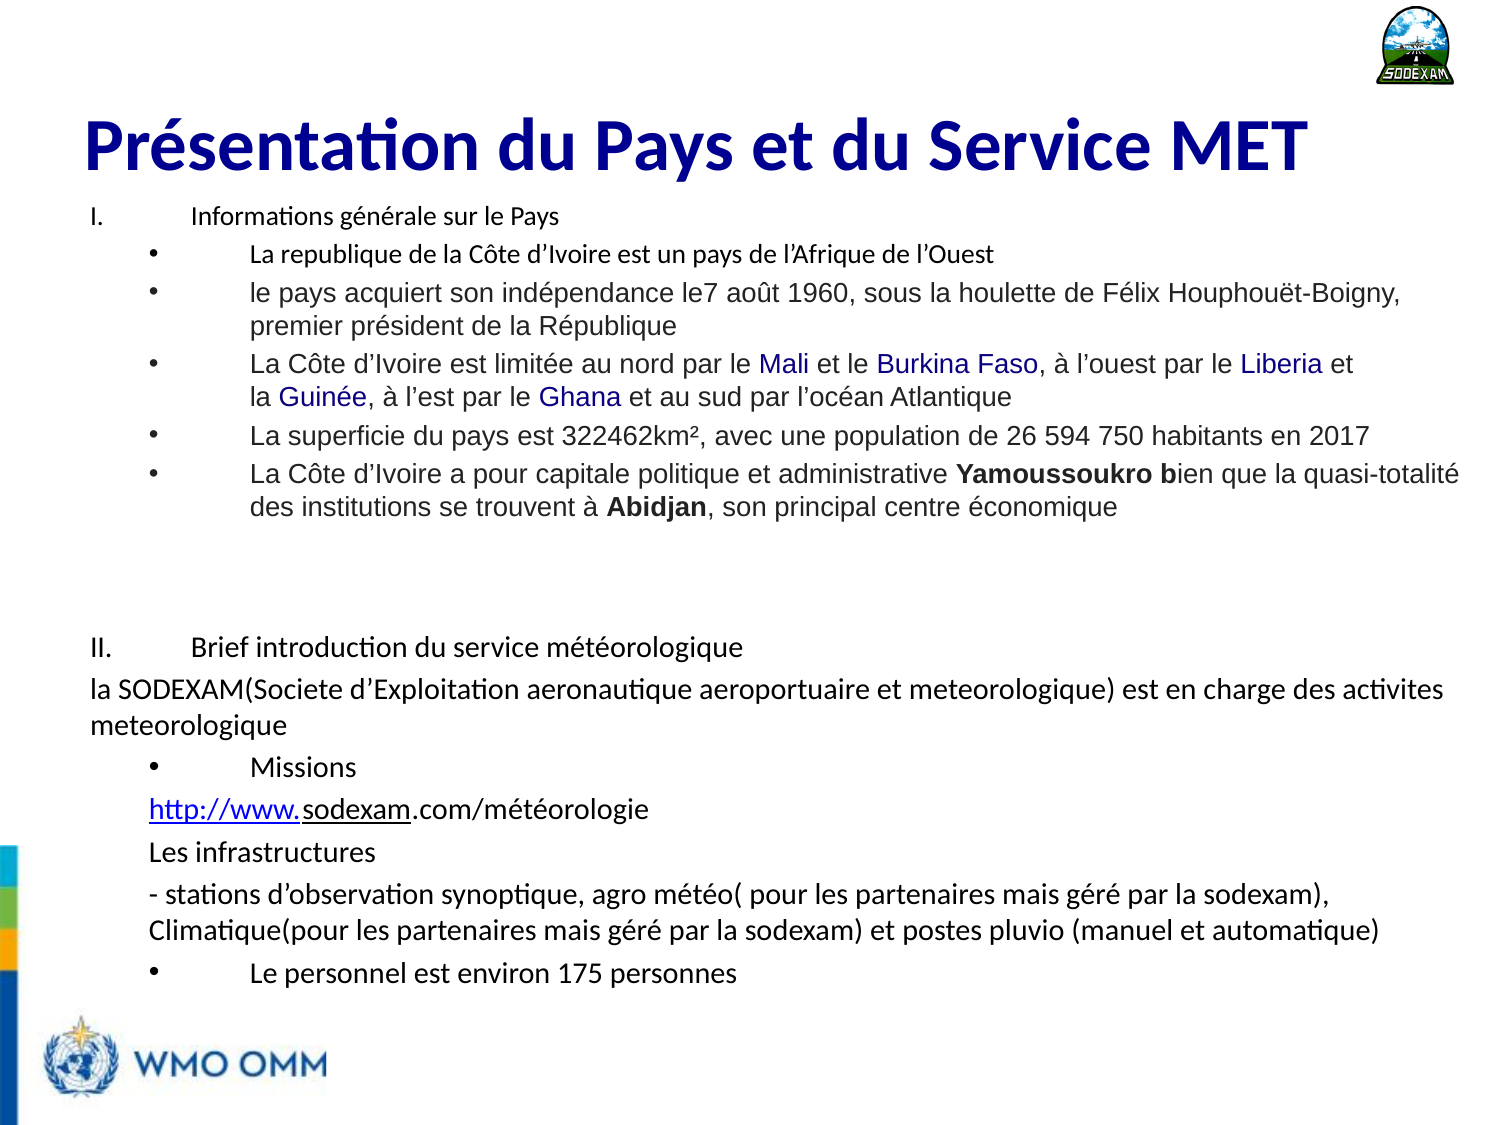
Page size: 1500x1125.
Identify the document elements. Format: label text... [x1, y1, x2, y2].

picture [0, 845, 327, 1125]
picture [1371, 5, 1465, 89]
list Informations générale sur le Pays La republique de la Côte d’Ivoire est un pays de l’Afrique de l’Ouest le pays acquiert son indépendance le7 août 1960, sous la houlette de Félix Houphouët-Boigny, premier président de la République La Côte d’Ivoire est limitée au nord par le Mali et le Burkina Faso, à l’ouest par le Liberia et la Guinée, à l’est par le Ghana et au sud par l’océan Atlantique La superficie du pays est 322462km², avec une population de 26 594 750 habitants en 2017 La Côte d’Ivoire a pour capitale politique et administrative Yamoussoukro bien que la quasi-totalité des institutions se trouvent à Abidjan, son principal centre économique Brief introduction du service météorologique la SODEXAM(Societe d’Exploitation aeronautique aeroportuaire et meteorologique) est en charge des activites meteorologique Missions http://www.sodexam.com/météorologie Les infrastructures - stations d’observation synoptique, agro météo( pour les partenaires mais géré par la sodexam), Climatique(pour les partenaires mais géré par la sodexam) et postes pluvio (manuel et automatique) Le personnel est environ 175 personnes [75, 190, 1479, 1005]
title Présentation du Pays et du Service MET [21, 46, 1372, 234]
